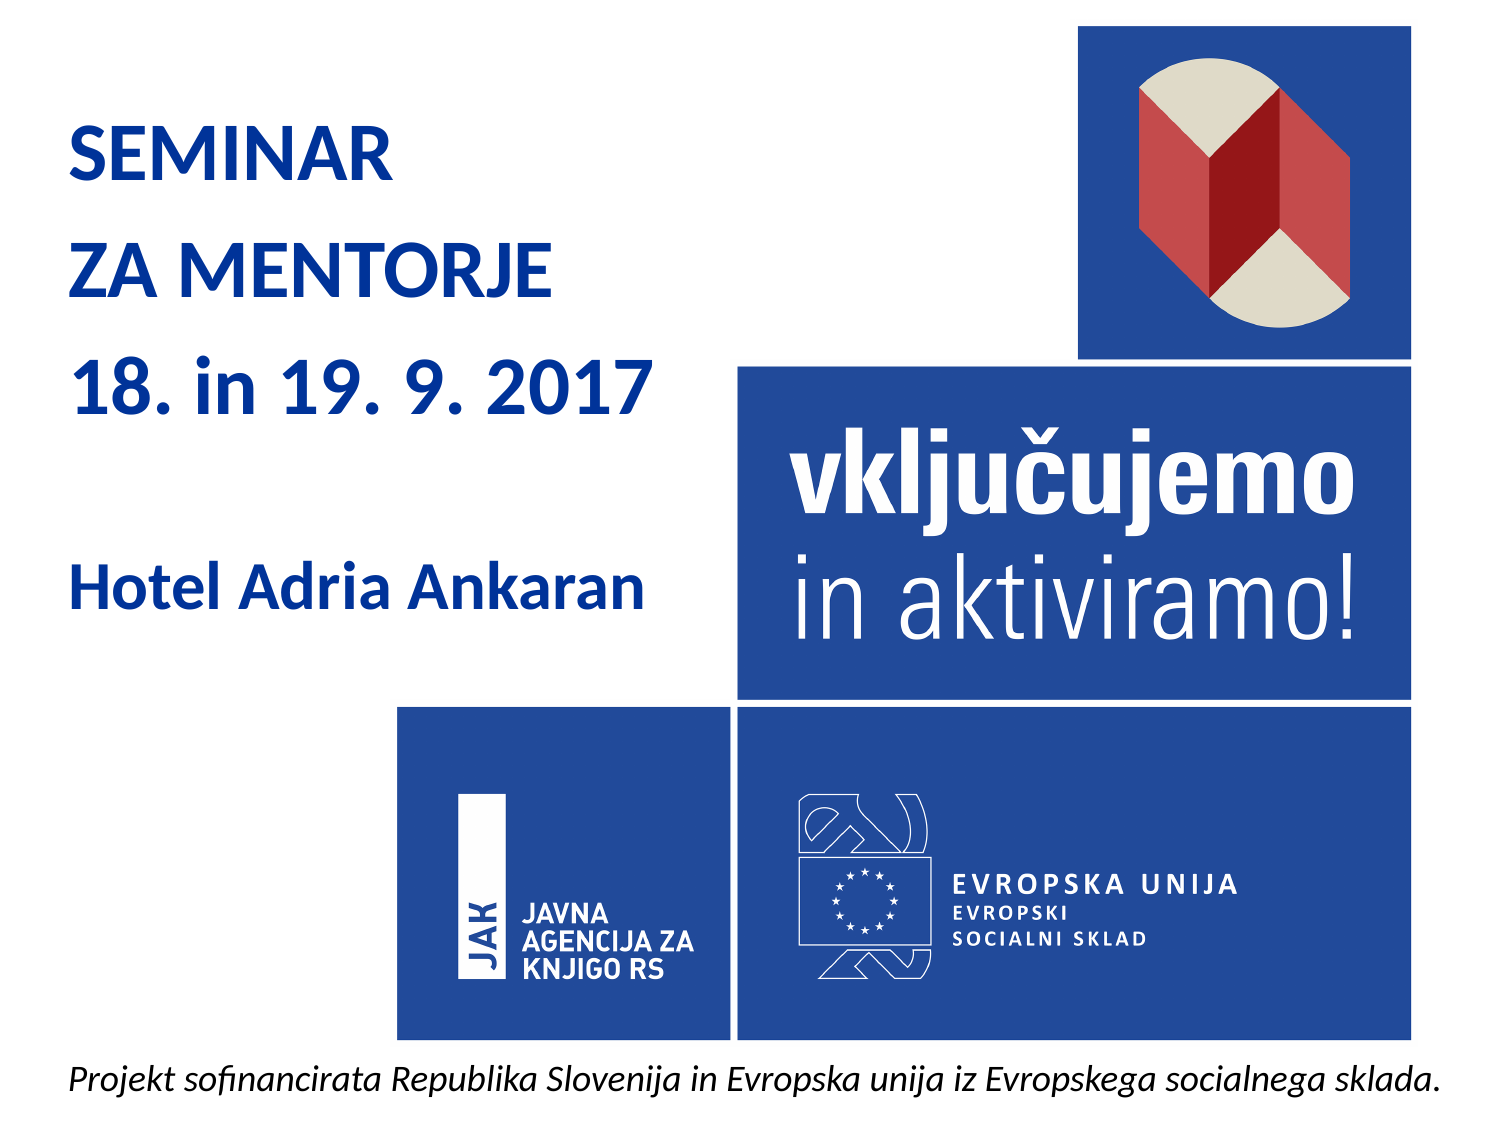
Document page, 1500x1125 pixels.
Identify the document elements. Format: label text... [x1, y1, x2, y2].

text_box Projekt sofinancirata Republika Slovenija in Evropska unija iz Evropskega socialnega sklada. [53, 1046, 1483, 1107]
picture [389, 18, 1419, 1047]
subtitle SEMINAR ZA MENTORJE 18. in 19. 9. 2017 Hotel Adria Ankaran [53, 90, 384, 748]
